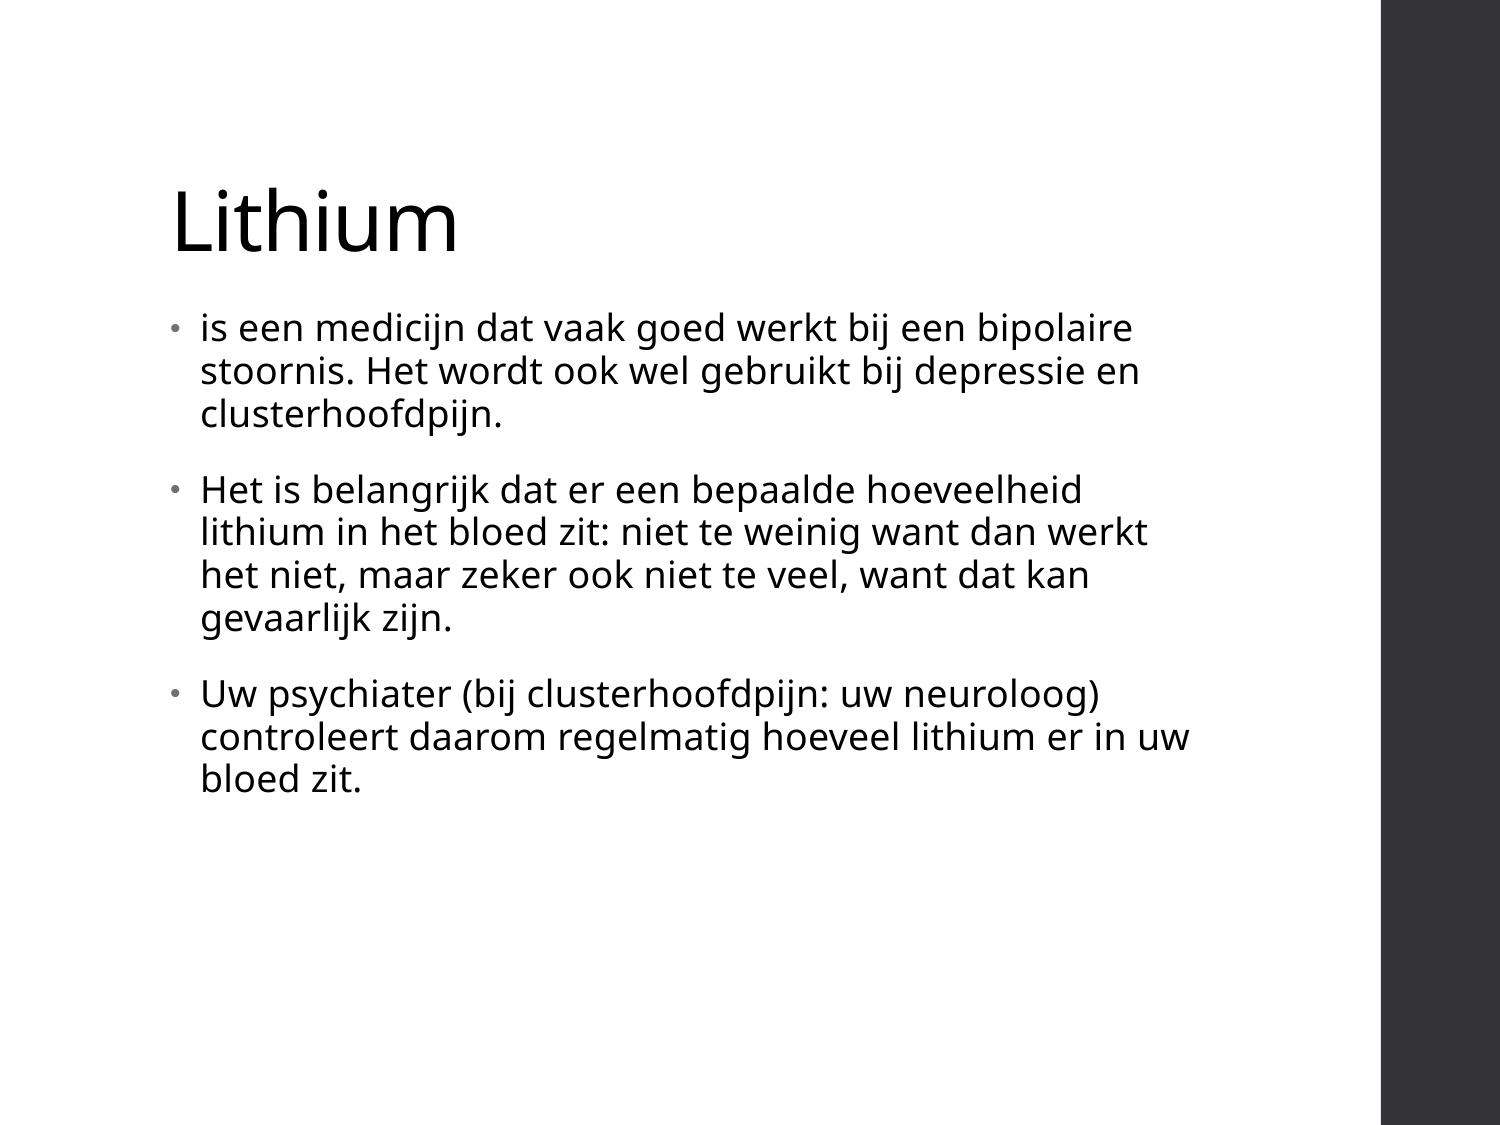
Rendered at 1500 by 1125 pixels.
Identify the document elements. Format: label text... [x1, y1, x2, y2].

list is een medicijn dat vaak goed werkt bij een bipolaire stoornis. Het wordt ook wel gebruikt bij depressie en clusterhoofdpijn. Het is belangrijk dat er een bepaalde hoeveelheid lithium in het bloed zit: niet te weinig want dan werkt het niet, maar zeker ook niet te veel, want dat kan gevaarlijk zijn. Uw psychiater (bij clusterhoofdpijn: uw neuroloog) controleert daarom regelmatig hoeveel lithium er in uw bloed zit. [155, 299, 1213, 1014]
title Lithium [155, 60, 1348, 278]
